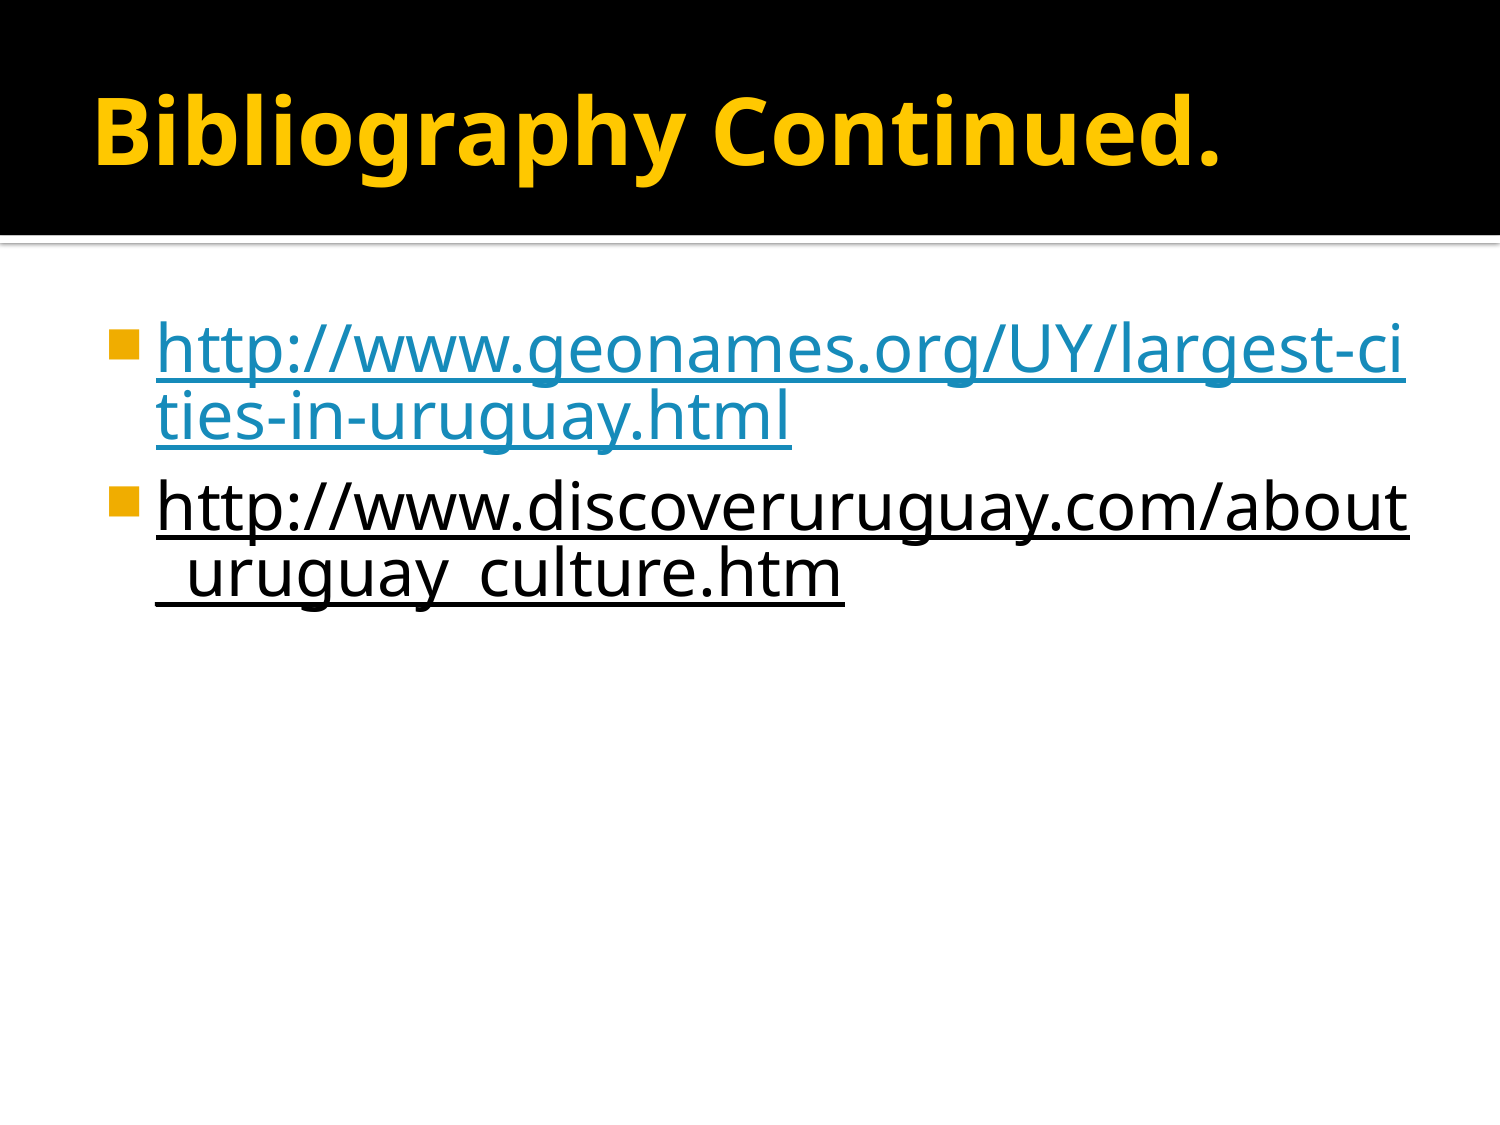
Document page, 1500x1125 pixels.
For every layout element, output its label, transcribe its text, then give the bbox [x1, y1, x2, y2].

title Bibliography Continued. [75, 24, 1425, 231]
list http://www.geonames.org/UY/largest-cities-in-uruguay.html http://www.discoveruruguay.com/about_uruguay_culture.htm [74, 290, 1426, 1051]
